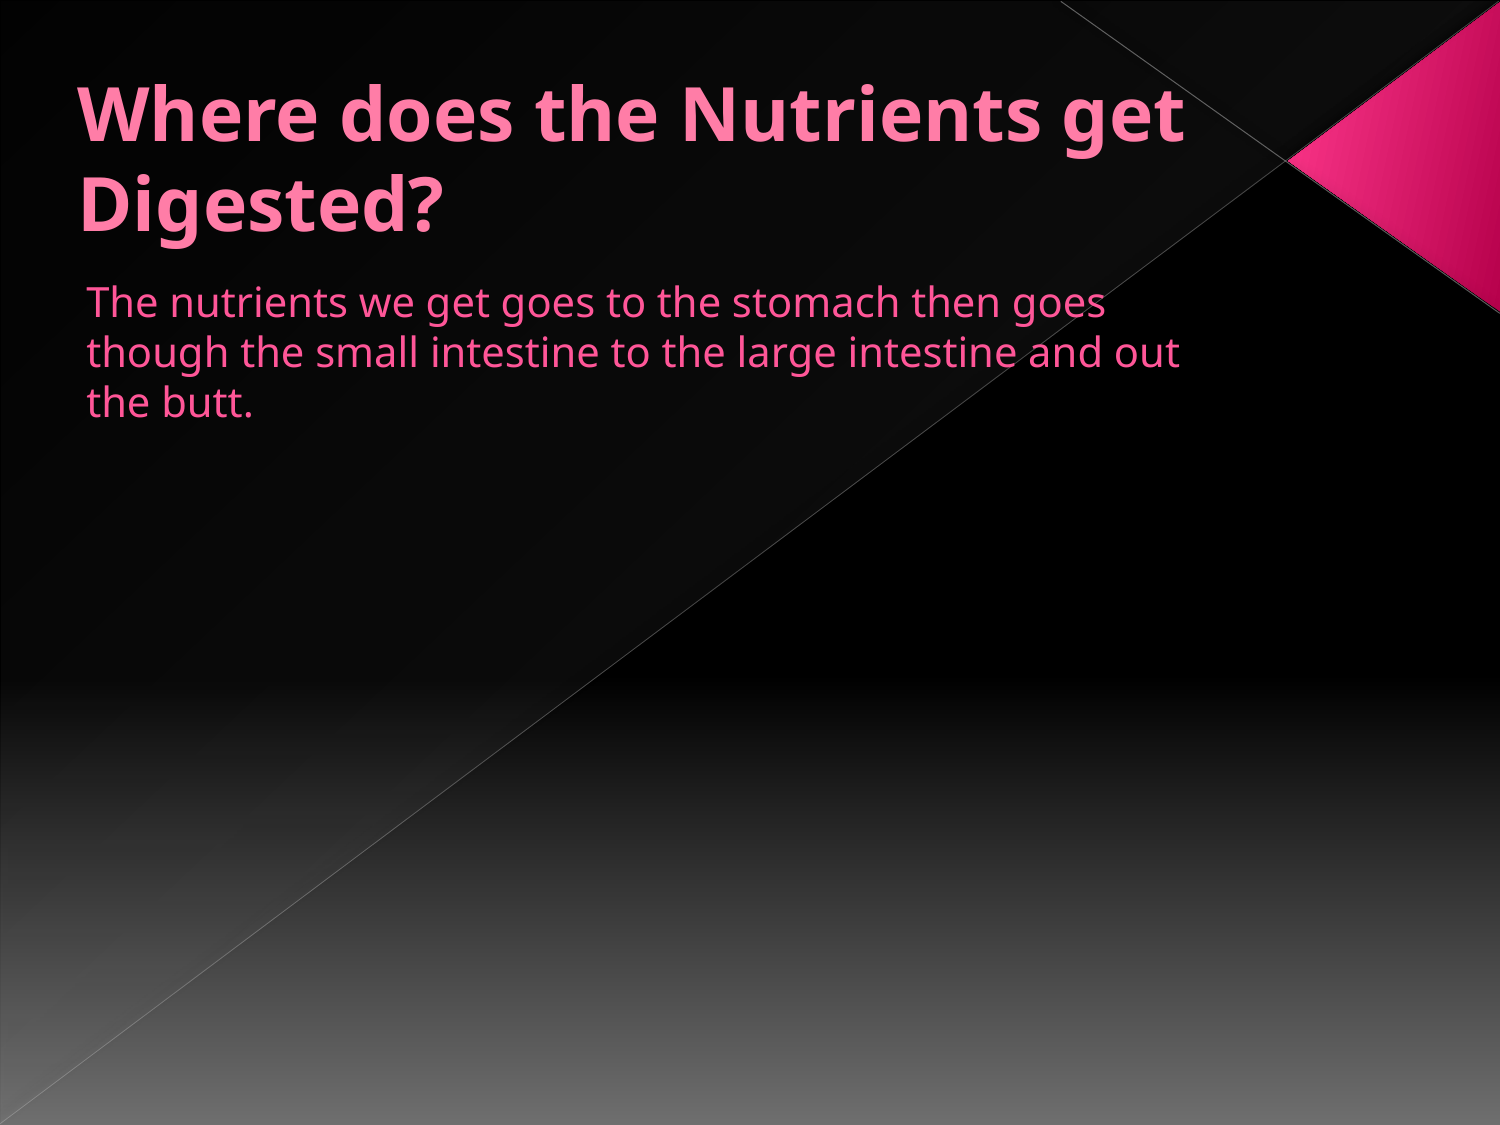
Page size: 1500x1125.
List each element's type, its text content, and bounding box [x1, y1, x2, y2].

title Where does the Nutrients get Digested? [62, 44, 1250, 268]
list The nutrients we get goes to the stomach then goes though the small intestine to the large intestine and out the butt. [62, 267, 1200, 475]
